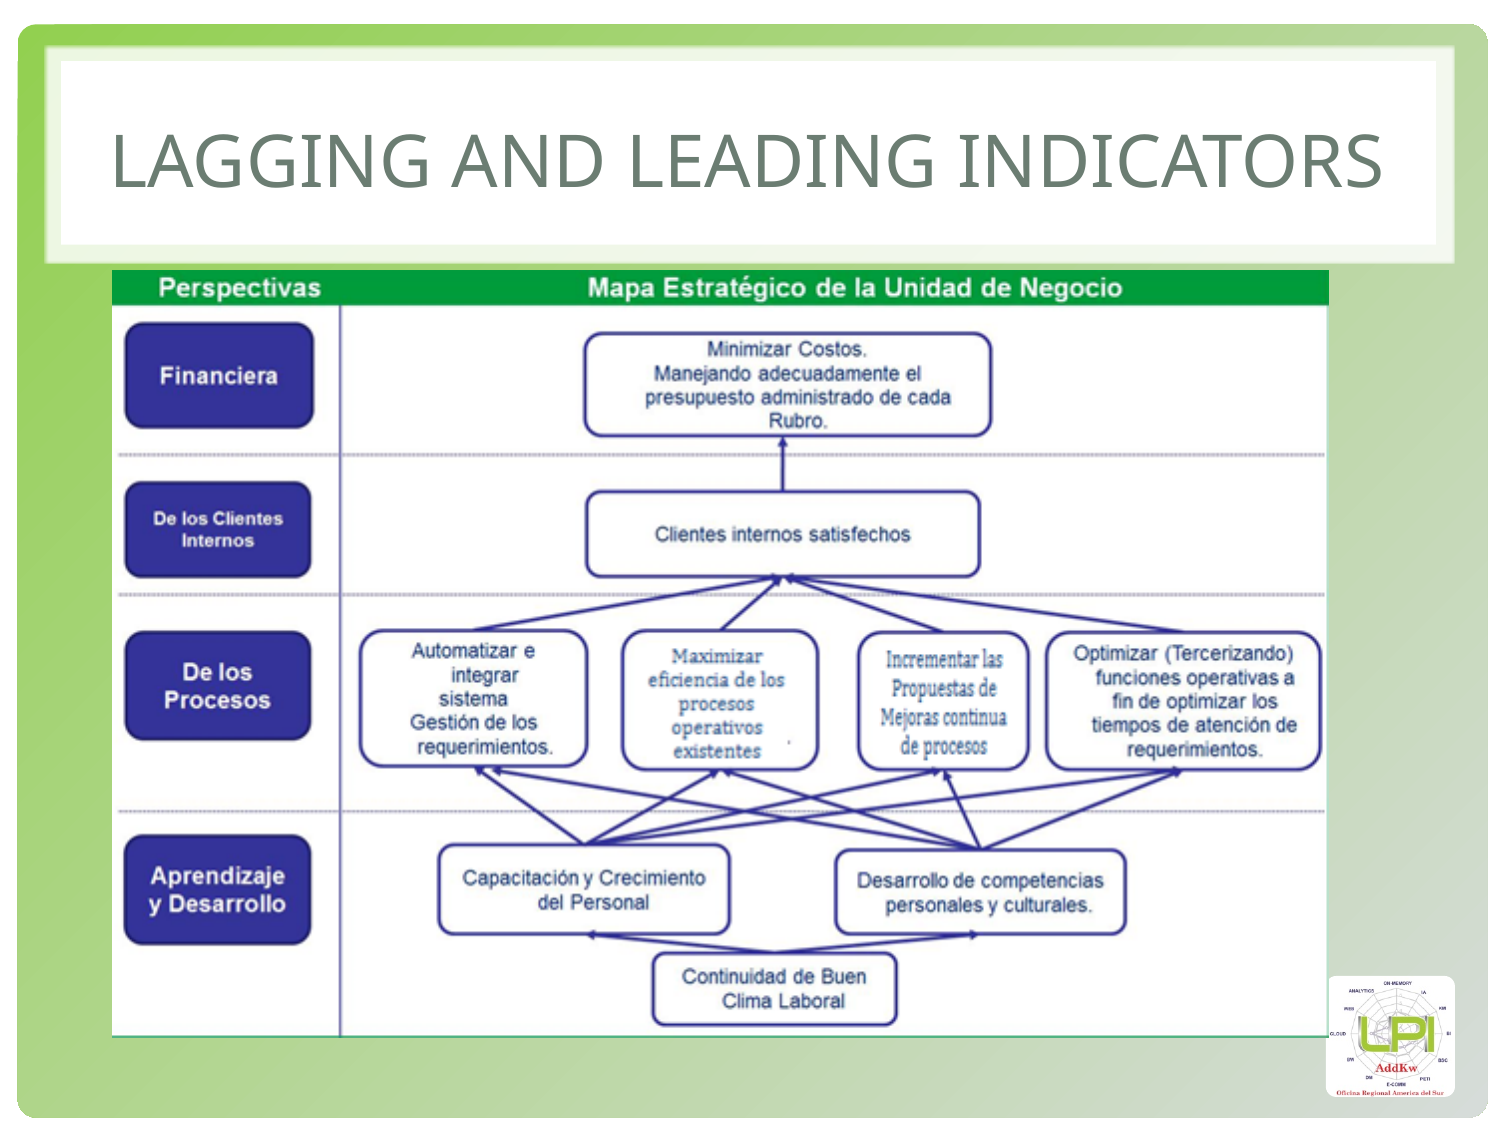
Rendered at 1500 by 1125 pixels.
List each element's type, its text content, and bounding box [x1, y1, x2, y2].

picture [112, 270, 1455, 1097]
title Lagging and leading indicators [69, 73, 1425, 244]
